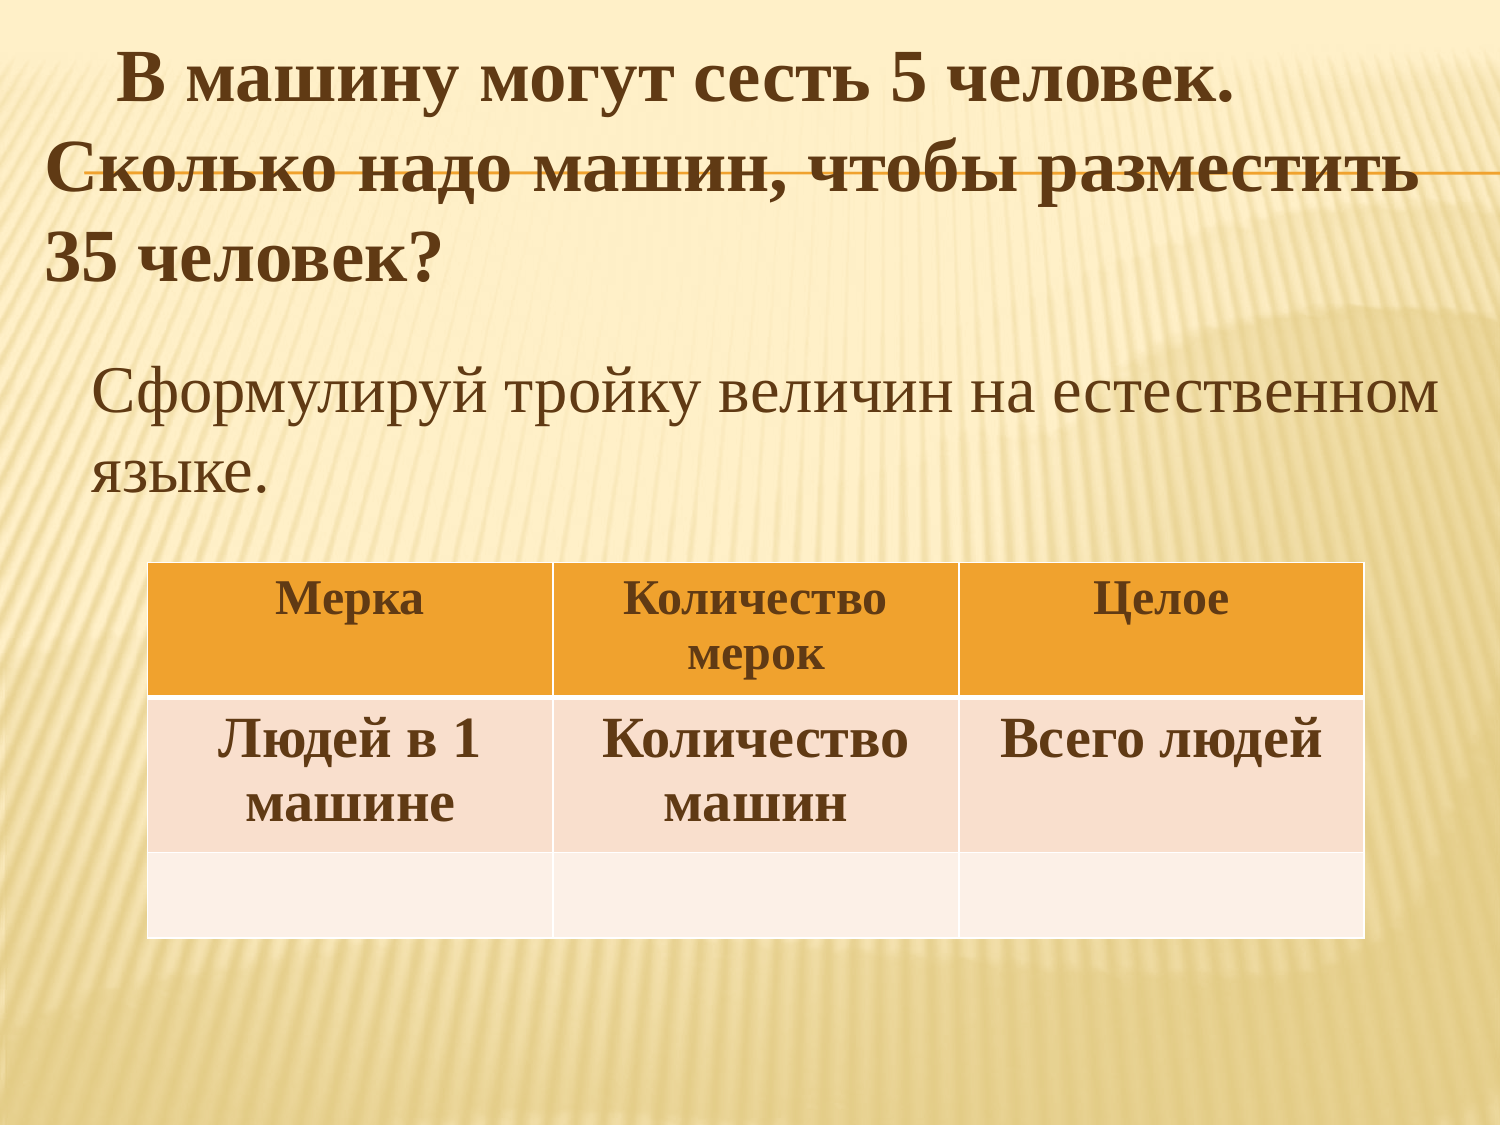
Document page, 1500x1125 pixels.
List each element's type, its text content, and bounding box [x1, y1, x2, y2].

text_box В машину могут сесть 5 человек. Сколько надо машин, чтобы разместить 35 человек? [29, 19, 1471, 304]
table_header Целое [960, 563, 1363, 695]
table_cell [148, 853, 552, 937]
table_cell Всего людей [960, 700, 1363, 852]
table_cell [960, 853, 1363, 937]
table_cell Количество машин [554, 700, 958, 852]
table_cell Людей в 1 машине [148, 700, 552, 852]
table_cell [554, 853, 958, 937]
text_box Сформулируй тройку величин на естественном языке. [76, 338, 1471, 513]
table_header Мерка [148, 563, 552, 695]
table_header Количество мерок [554, 563, 958, 695]
